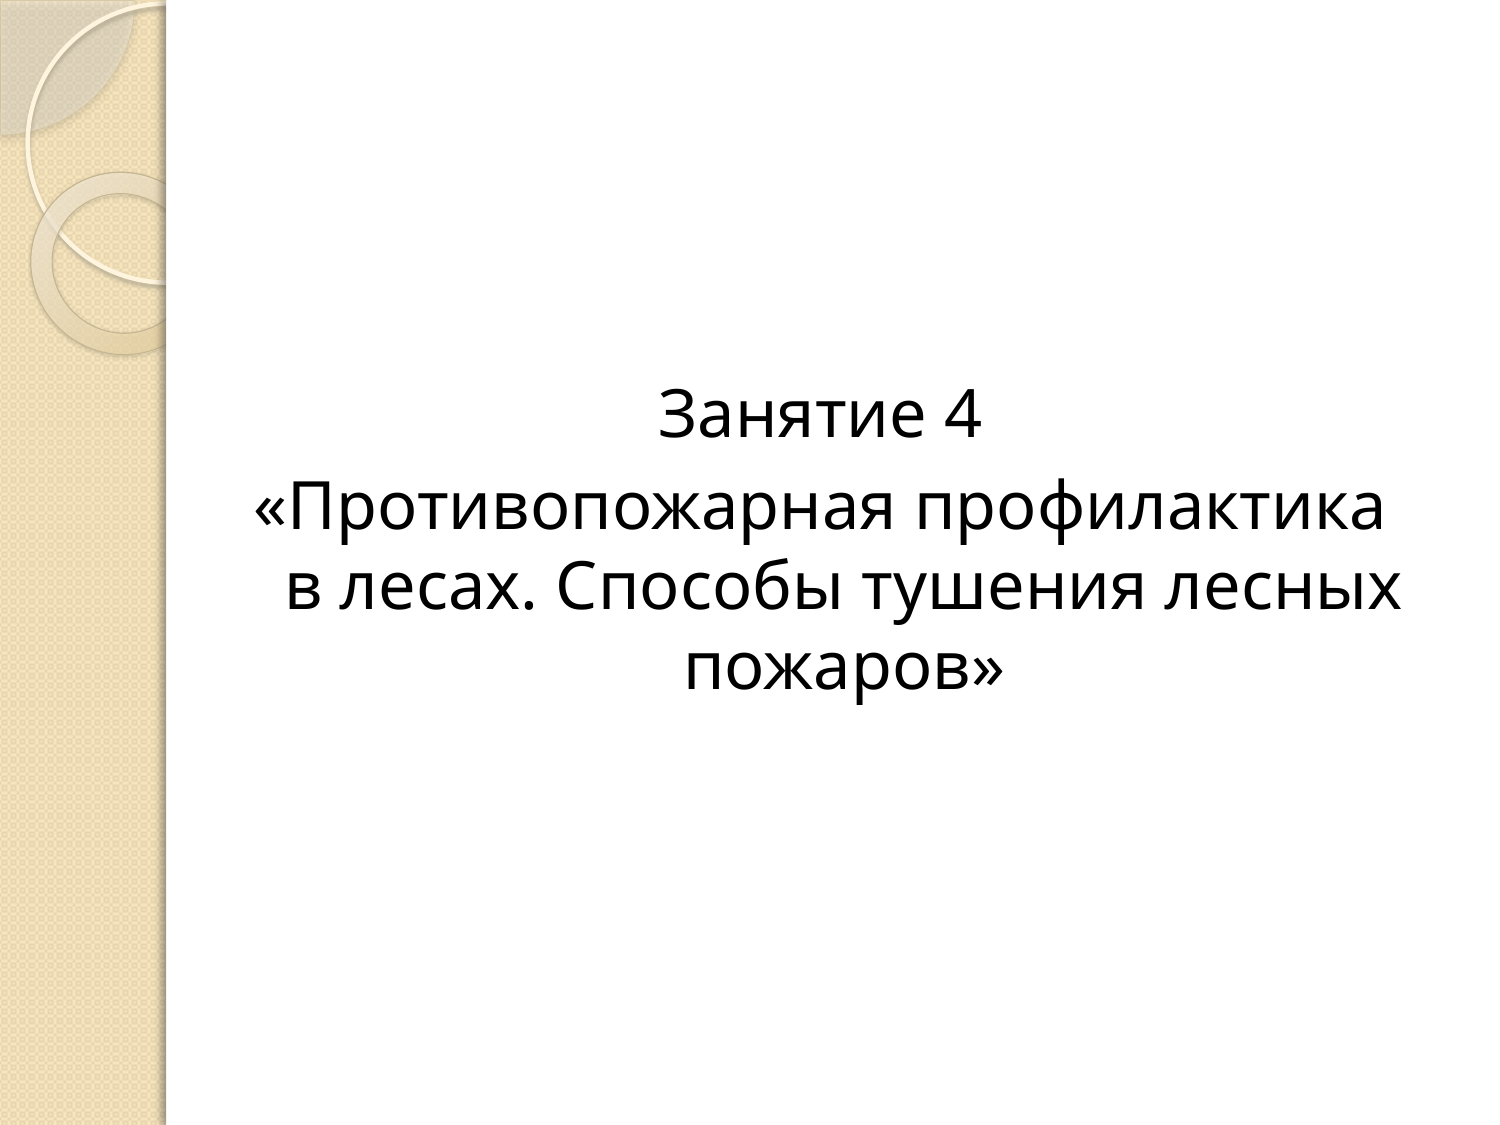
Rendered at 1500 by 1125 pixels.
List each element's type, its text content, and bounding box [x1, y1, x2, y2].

list Занятие 4 «Противопожарная профилактика в лесах. Способы тушения лесных пожаров» [199, 363, 1430, 1125]
